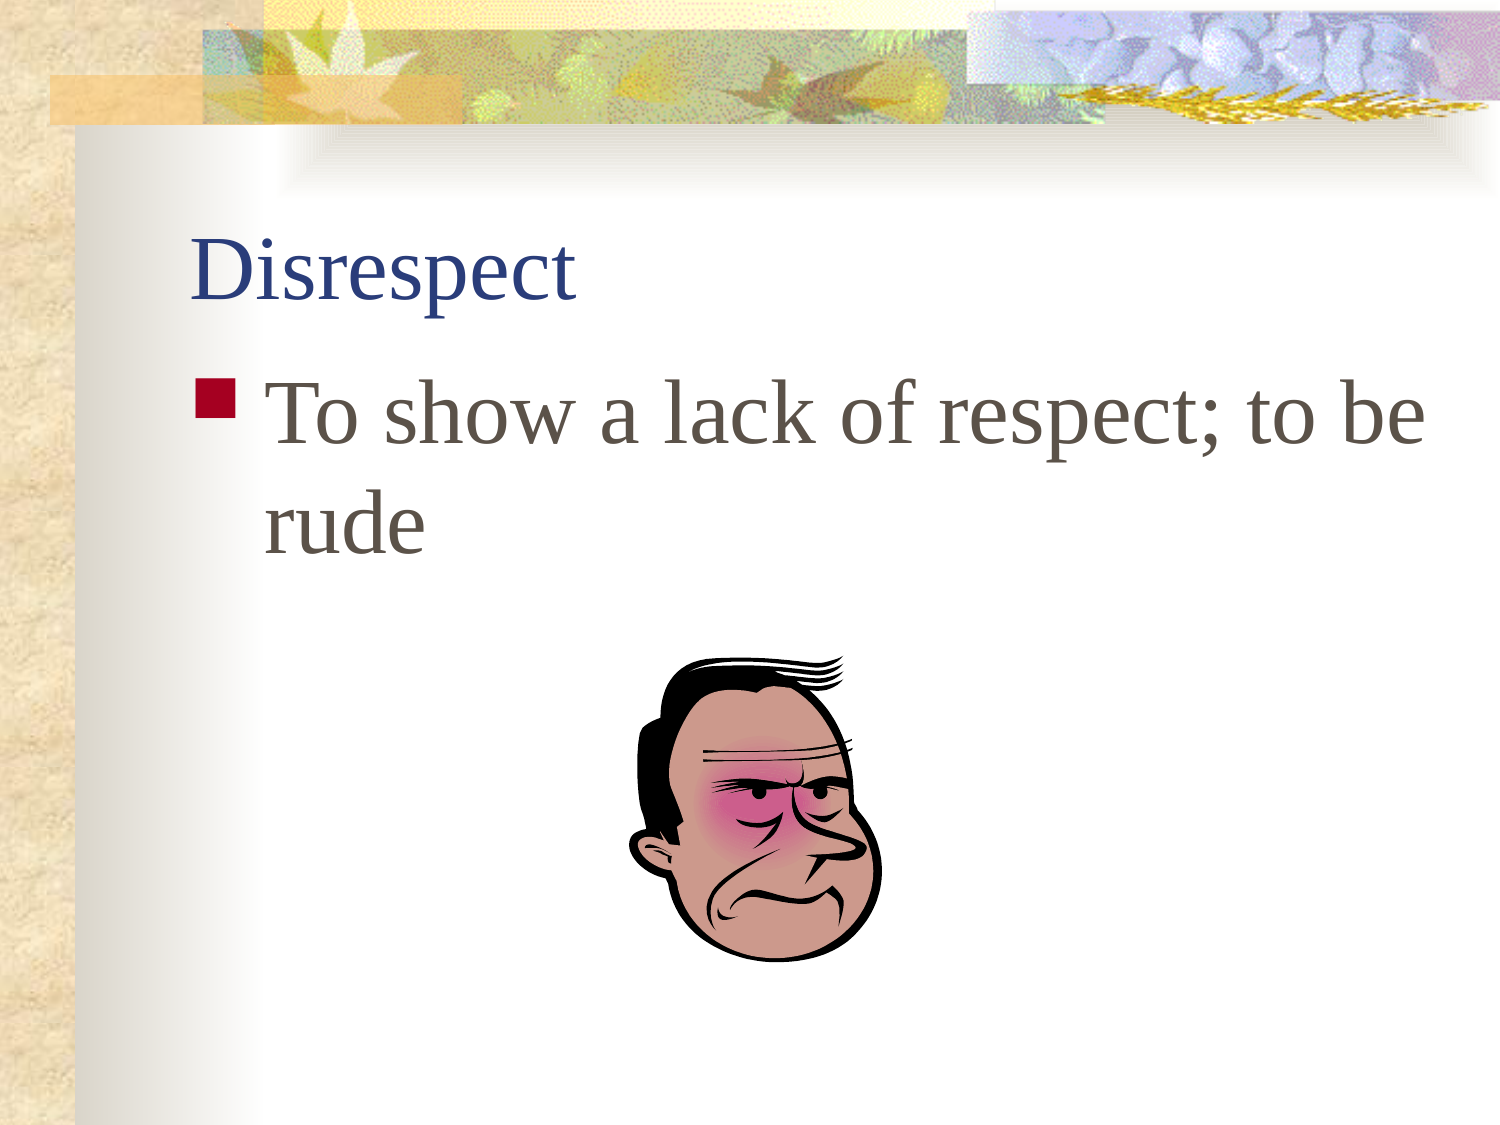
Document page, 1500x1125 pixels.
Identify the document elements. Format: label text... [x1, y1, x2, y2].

list To show a lack of respect; to be rude [174, 344, 1451, 1020]
picture [0, 0, 1500, 1125]
title Disrespect [174, 137, 1451, 326]
picture [624, 649, 882, 963]
